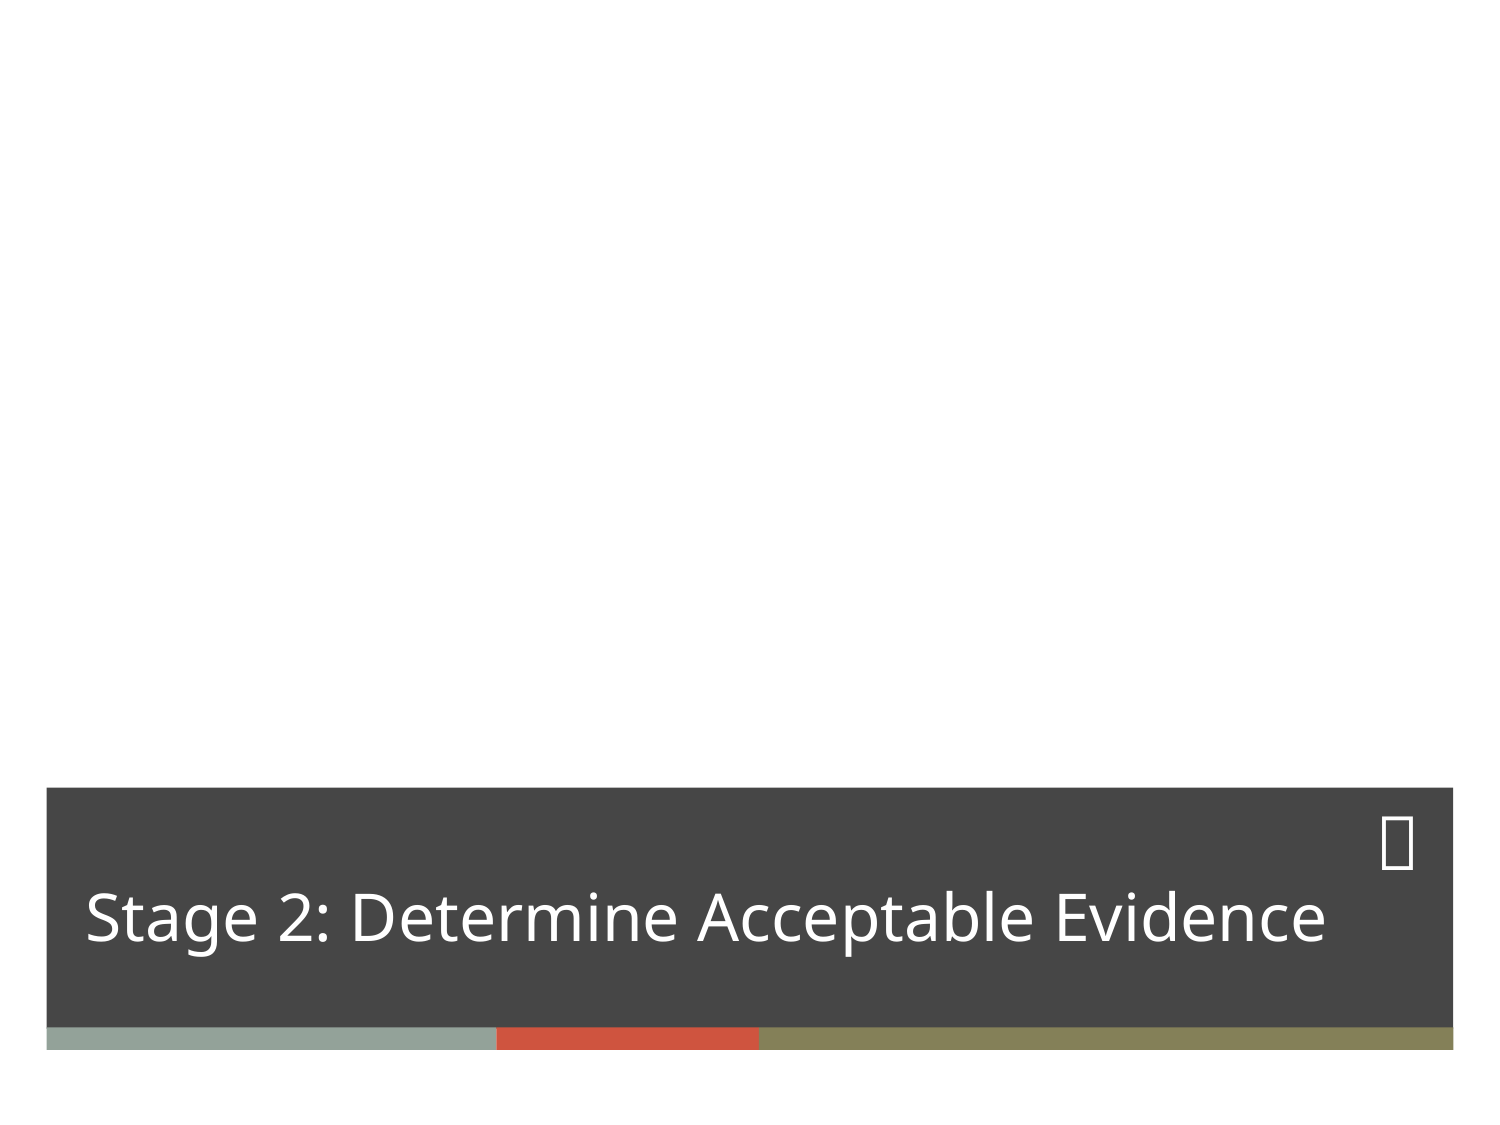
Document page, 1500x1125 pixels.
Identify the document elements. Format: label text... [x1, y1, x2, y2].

title Stage 2: Determine Acceptable Evidence [70, 789, 1346, 963]
